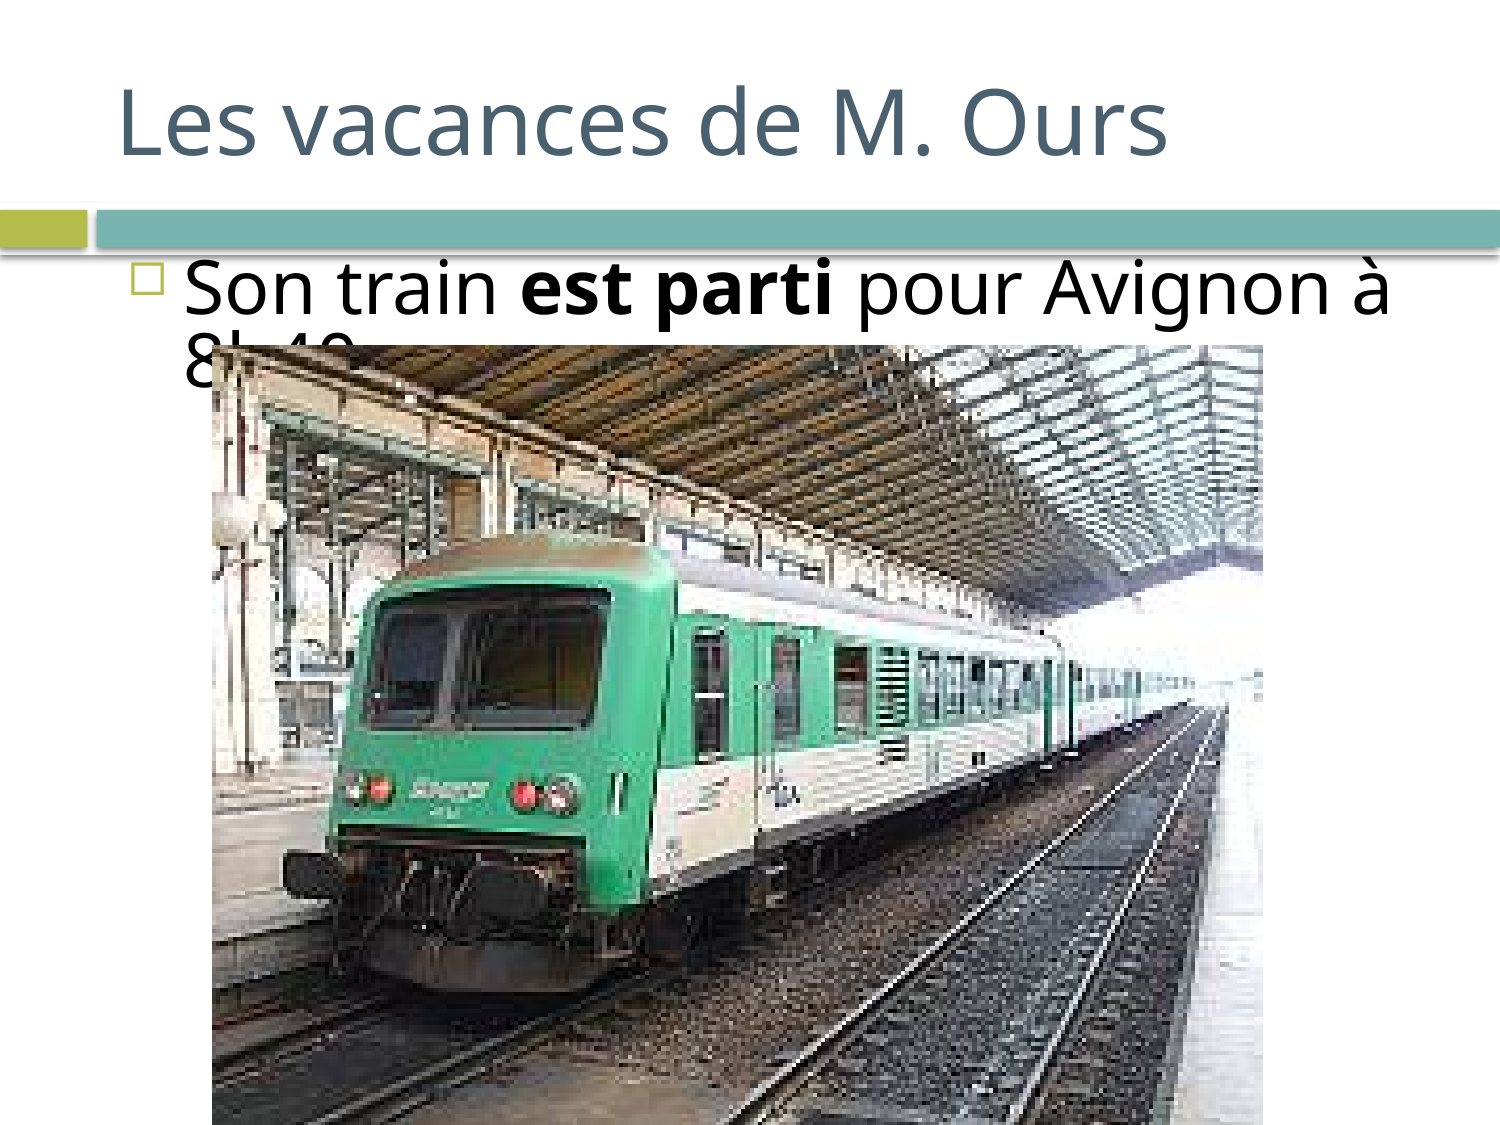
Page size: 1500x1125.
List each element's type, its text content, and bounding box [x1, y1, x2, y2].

list Son train est parti pour Avignon à 8h40. [112, 249, 1500, 388]
picture [212, 345, 1263, 1125]
title Les vacances de M. Ours [100, 37, 1438, 200]
